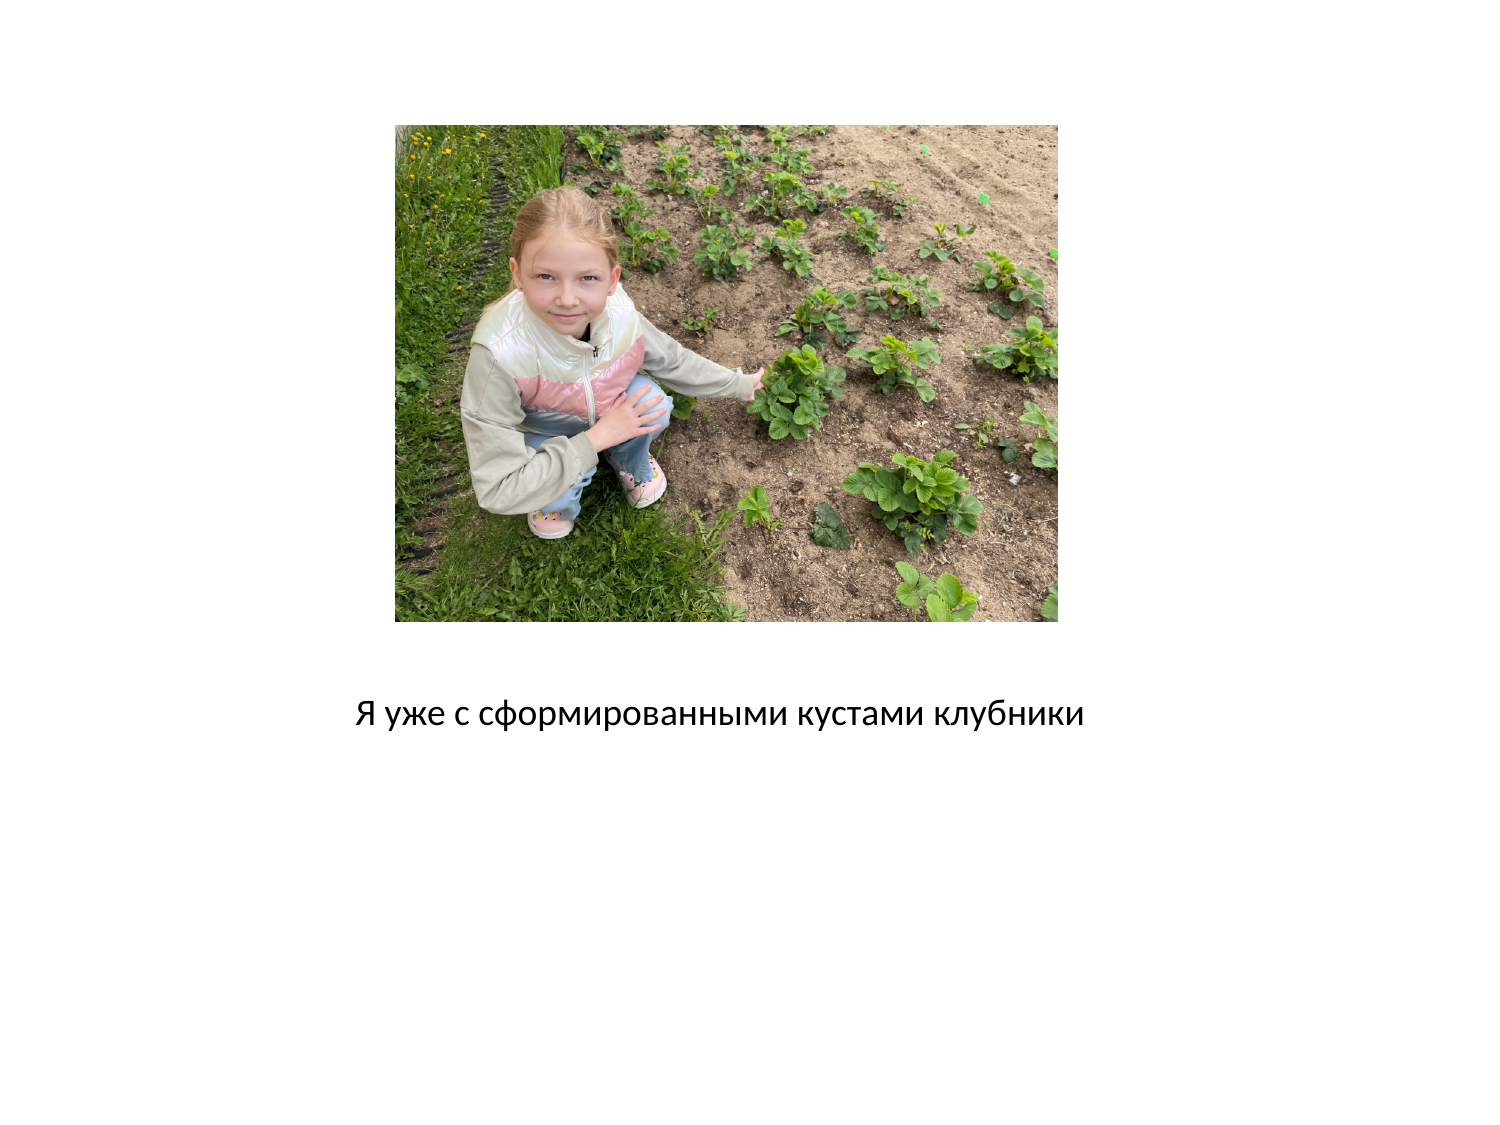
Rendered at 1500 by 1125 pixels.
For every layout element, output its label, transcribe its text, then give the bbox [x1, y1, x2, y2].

text_box Я уже с сформированными кустами клубники [340, 680, 1101, 741]
picture [395, 125, 1058, 623]
